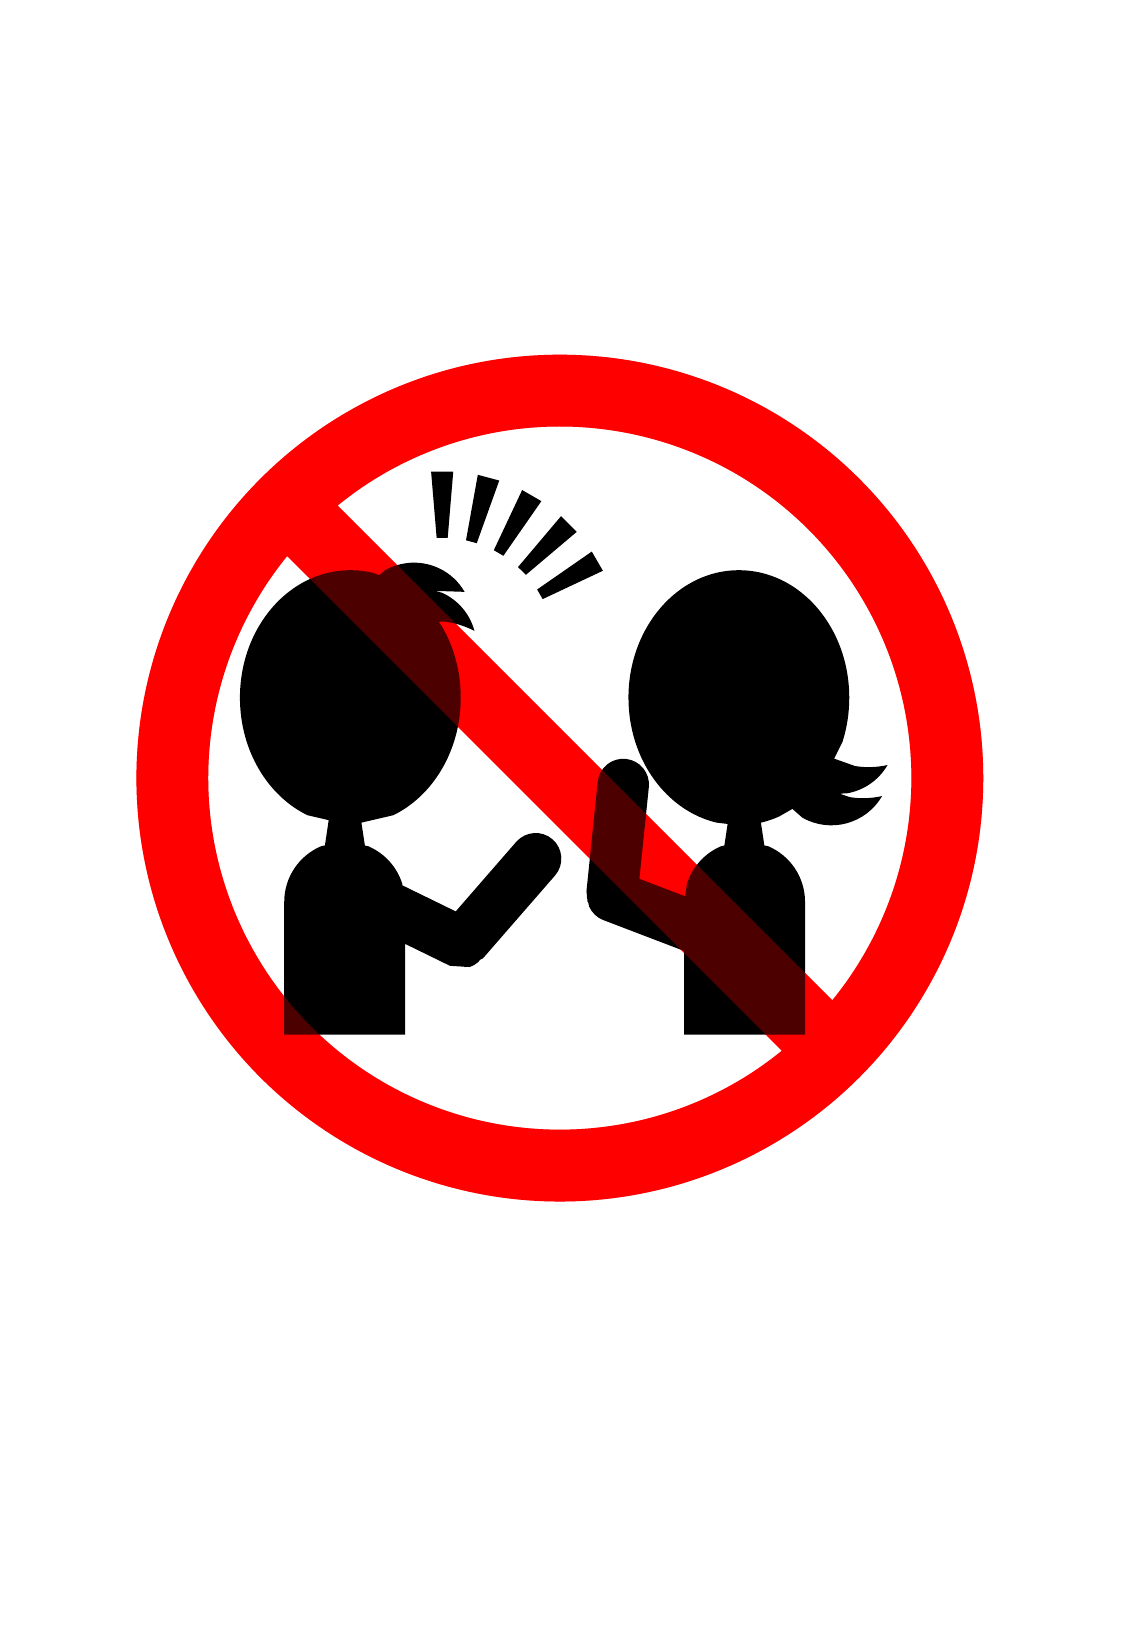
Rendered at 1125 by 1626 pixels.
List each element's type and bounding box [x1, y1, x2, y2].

text_box [136, 354, 984, 1202]
